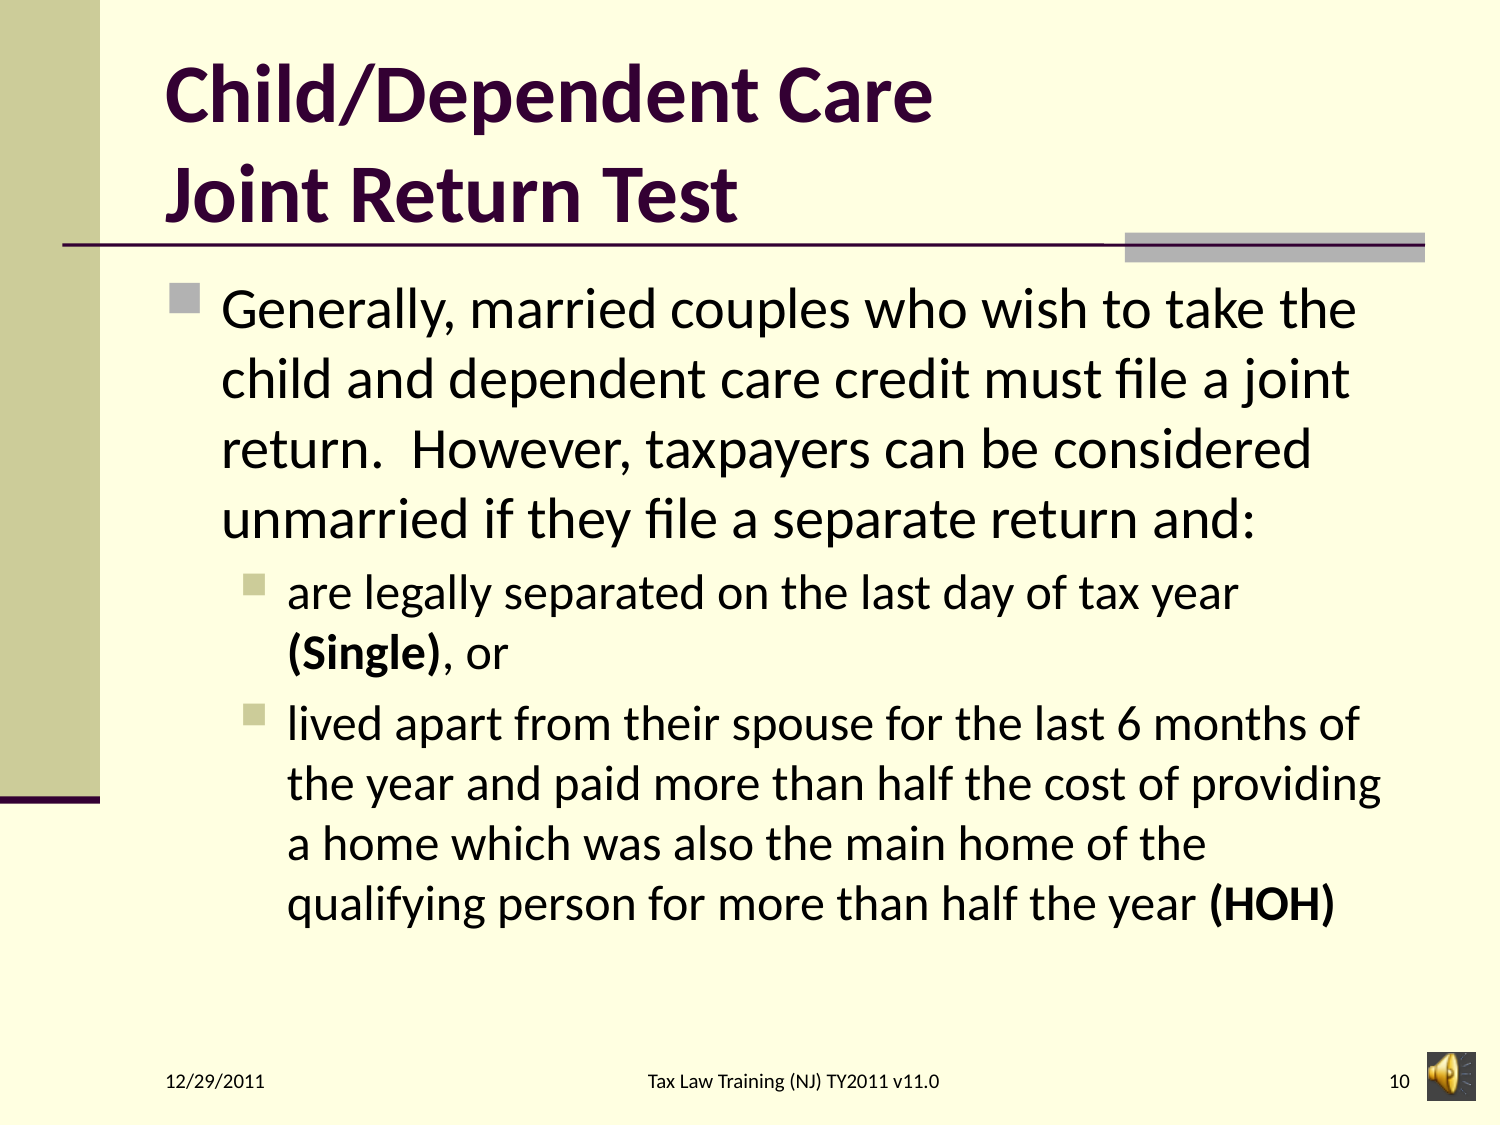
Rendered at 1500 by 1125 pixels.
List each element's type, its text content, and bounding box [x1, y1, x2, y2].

title Child/Dependent Care Joint Return Test [150, 45, 1425, 234]
list Generally, married couples who wish to take the child and dependent care credit must file a joint return. However, taxpayers can be considered unmarried if they file a separate return and: are legally separated on the last day of tax year (Single), or lived apart from their spouse for the last 6 months of the year and paid more than half the cost of providing a home which was also the main home of the qualifying person for more than half the year (HOH) [150, 262, 1425, 1038]
footer Tax Law Training (NJ) TY2011 v11.0 [549, 1049, 1038, 1101]
slide_number 10 [1112, 1049, 1426, 1101]
picture [1426, 1051, 1477, 1102]
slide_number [149, 1050, 476, 1101]
